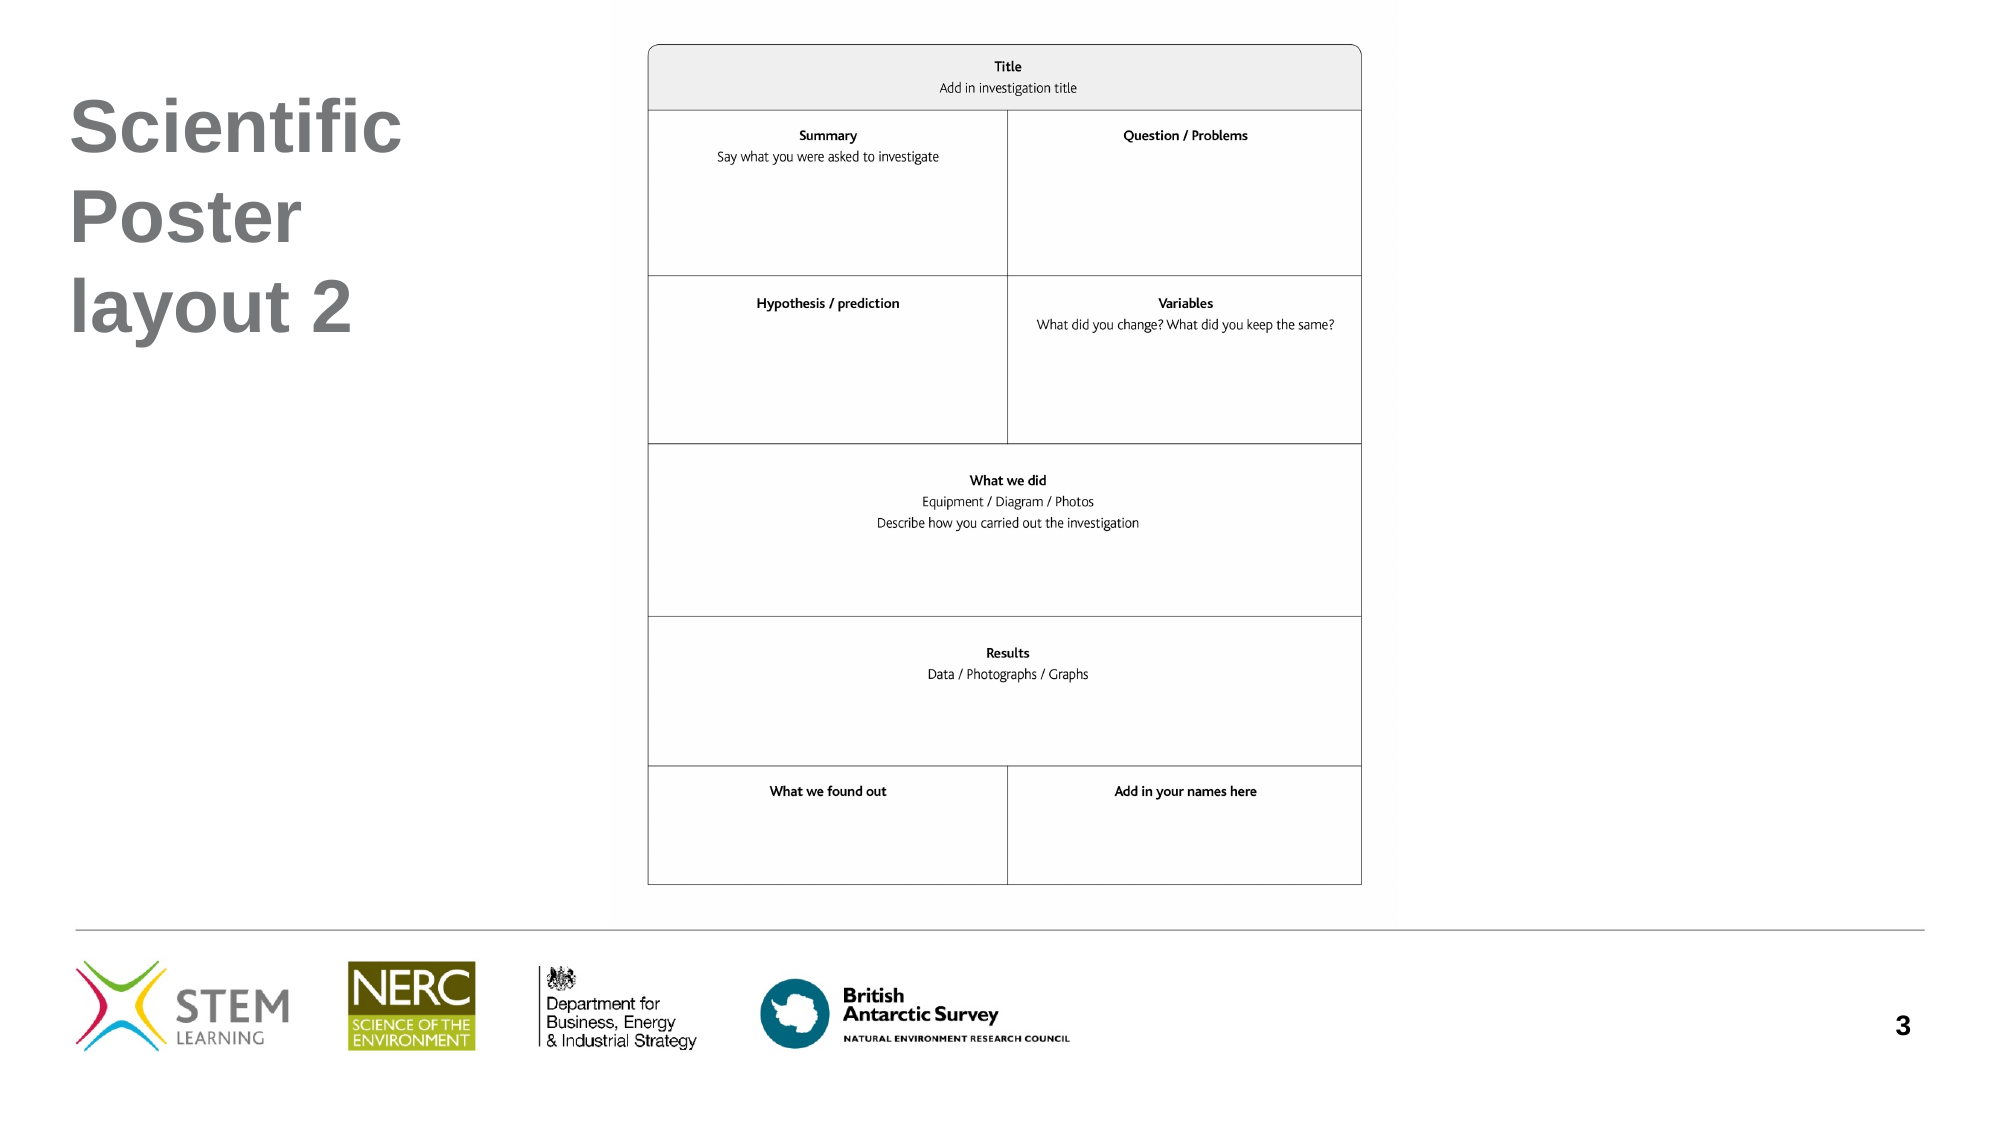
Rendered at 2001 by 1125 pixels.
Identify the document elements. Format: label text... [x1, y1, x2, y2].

text_box 3 [1555, 999, 1926, 1045]
title Scientific Poster layout 2 [55, 70, 433, 362]
picture [37, 0, 1965, 1105]
